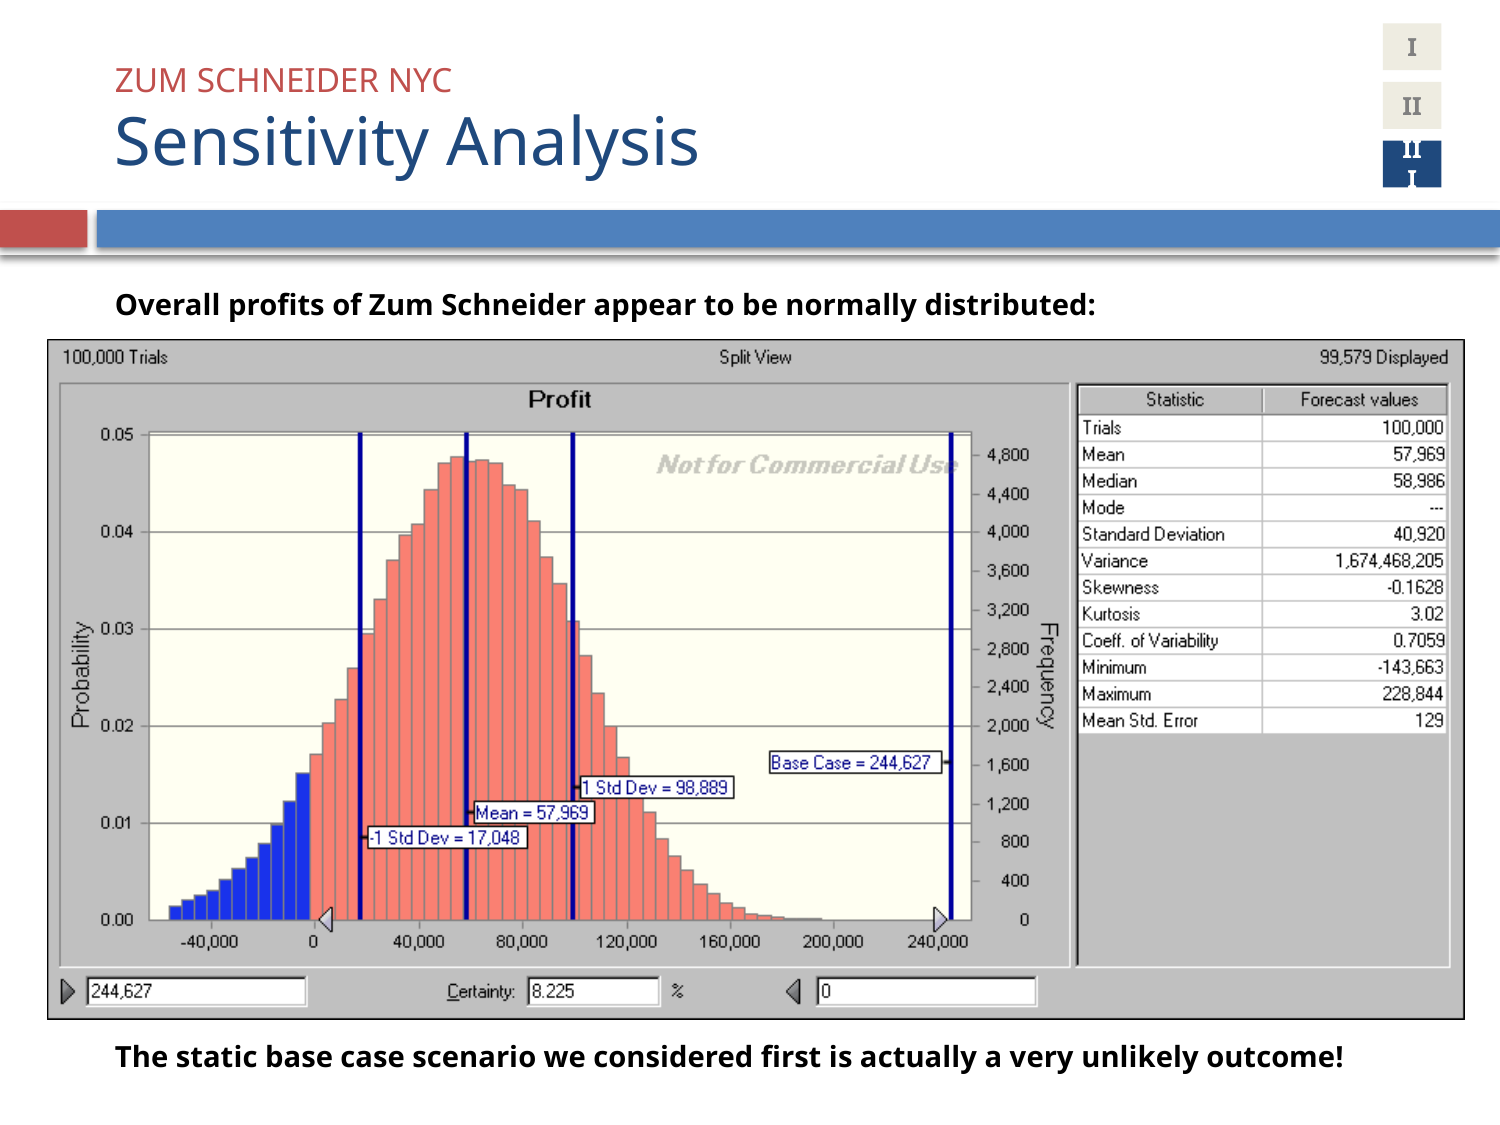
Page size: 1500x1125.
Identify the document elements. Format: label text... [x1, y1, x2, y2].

title ZUM SCHNEIDER NYC Sensitivity Analysis [99, 37, 1438, 200]
text_box The static base case scenario we considered first is actually a very unlikely outcome! [100, 1031, 1395, 1081]
text_box I [1381, 22, 1443, 72]
text_box III [1381, 139, 1443, 189]
text_box Overall profits of Zum Schneider appear to be normally distributed: [100, 278, 1395, 329]
text_box II [1381, 80, 1443, 130]
picture [47, 339, 1466, 1020]
